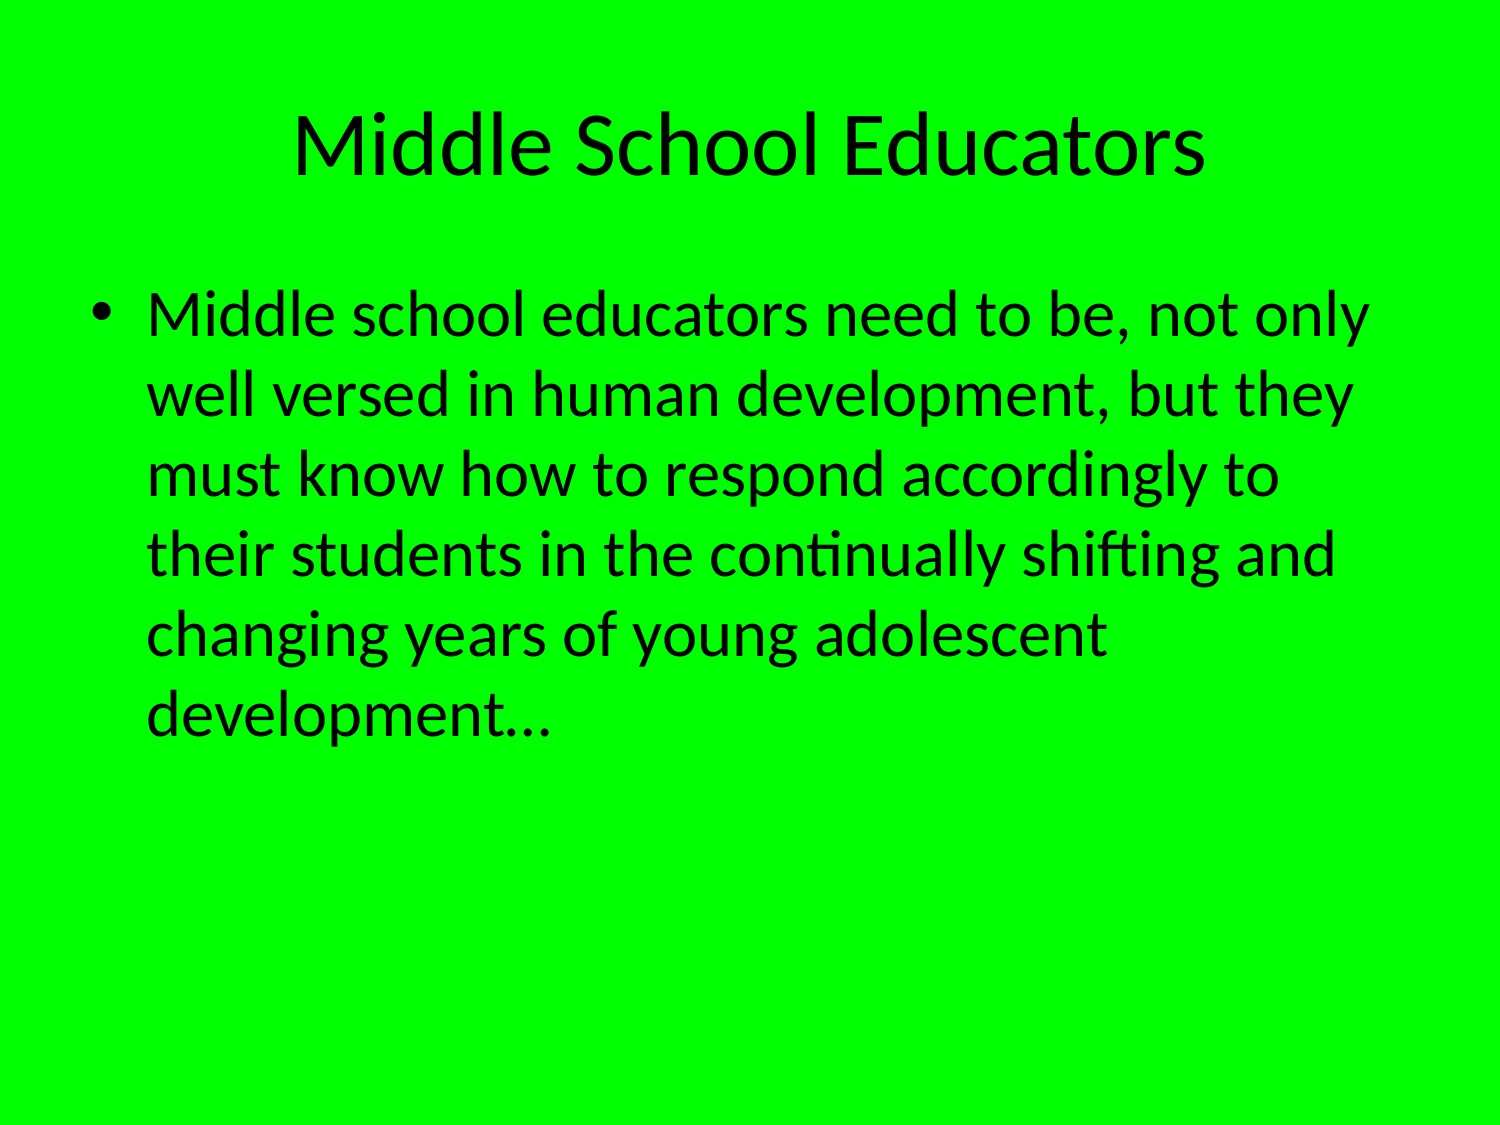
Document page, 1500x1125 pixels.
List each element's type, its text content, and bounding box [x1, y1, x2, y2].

title Middle School Educators [75, 45, 1425, 233]
list Middle school educators need to be, not only well versed in human development, but they must know how to respond accordingly to their students in the continually shifting and changing years of young adolescent development… [75, 262, 1425, 1005]
